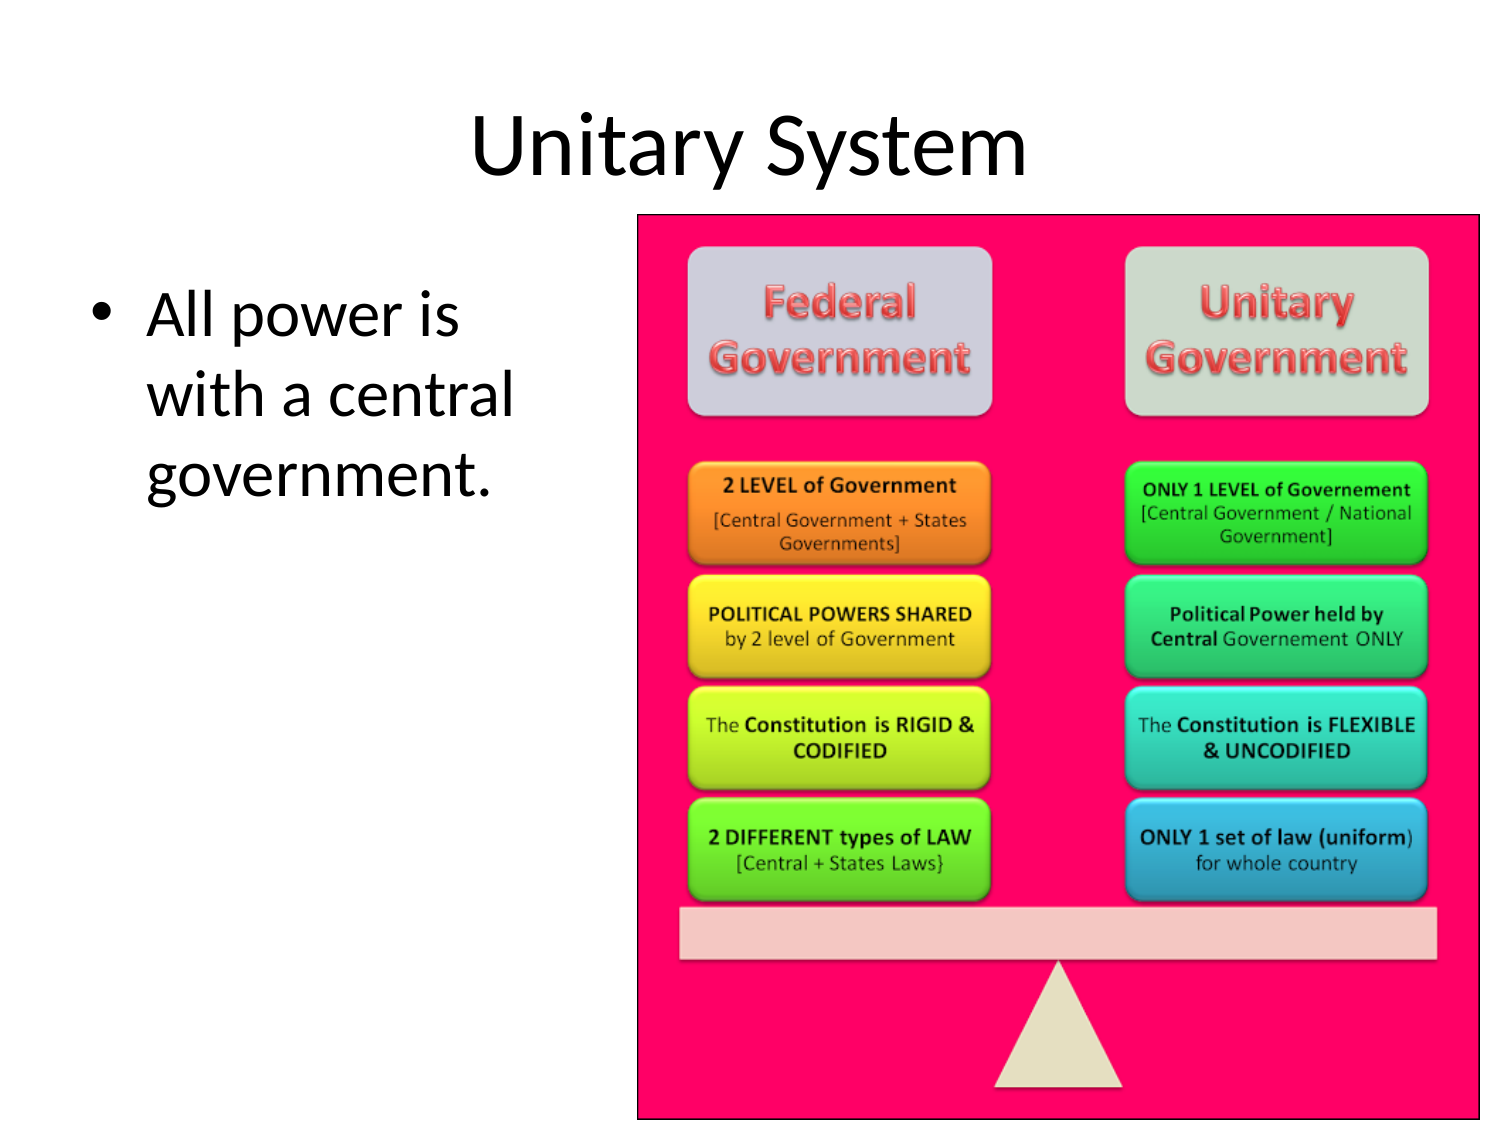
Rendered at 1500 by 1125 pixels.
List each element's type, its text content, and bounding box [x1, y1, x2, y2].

title Unitary System [75, 45, 1425, 233]
list All power is with a central government. [75, 262, 575, 1005]
picture [637, 213, 1480, 1121]
